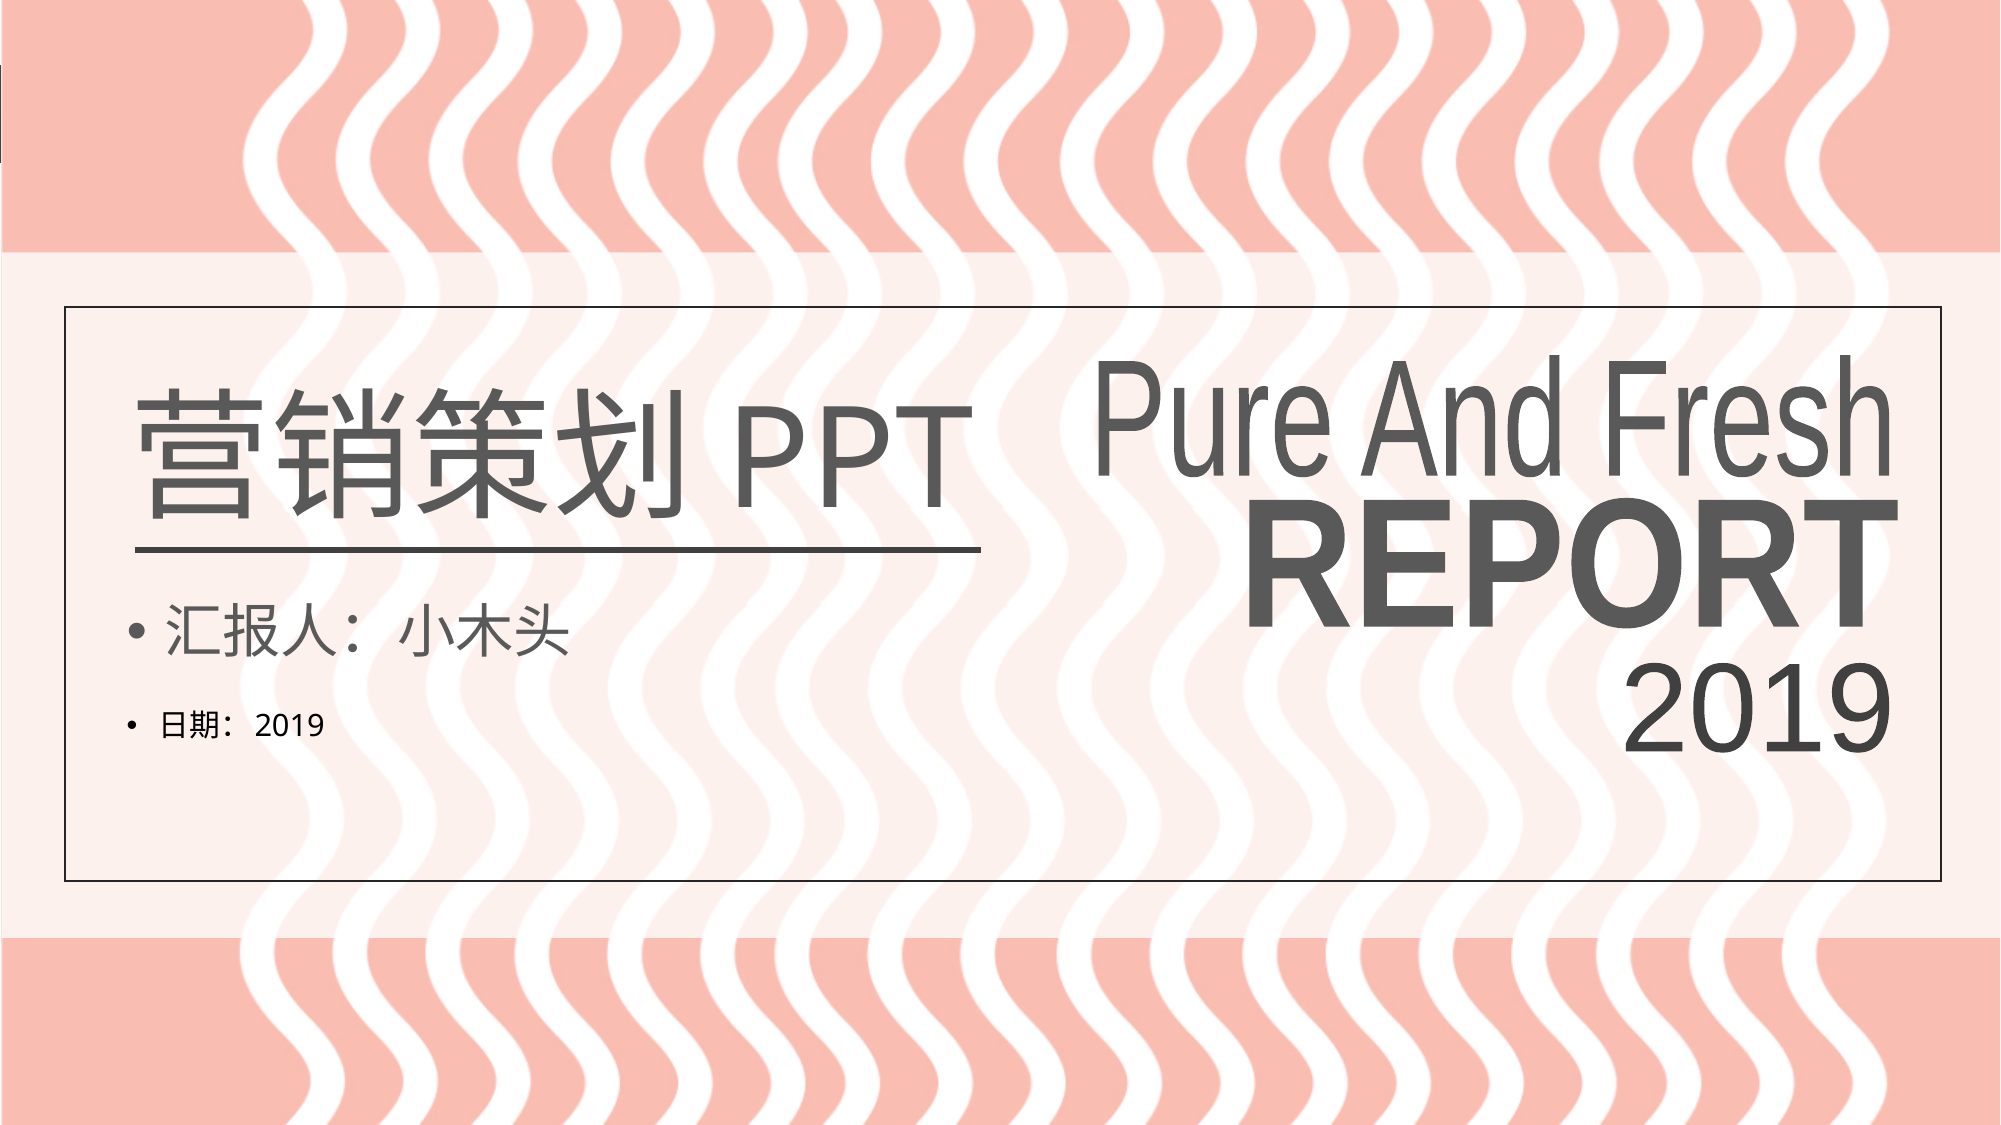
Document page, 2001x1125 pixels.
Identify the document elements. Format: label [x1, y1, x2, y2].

text_box [1098, 355, 1898, 629]
text_box [1566, 306, 1942, 882]
text_box [64, 306, 437, 882]
picture [3, 0, 2000, 1125]
text_box [1566, 251, 2000, 939]
text_box [1, 251, 437, 939]
